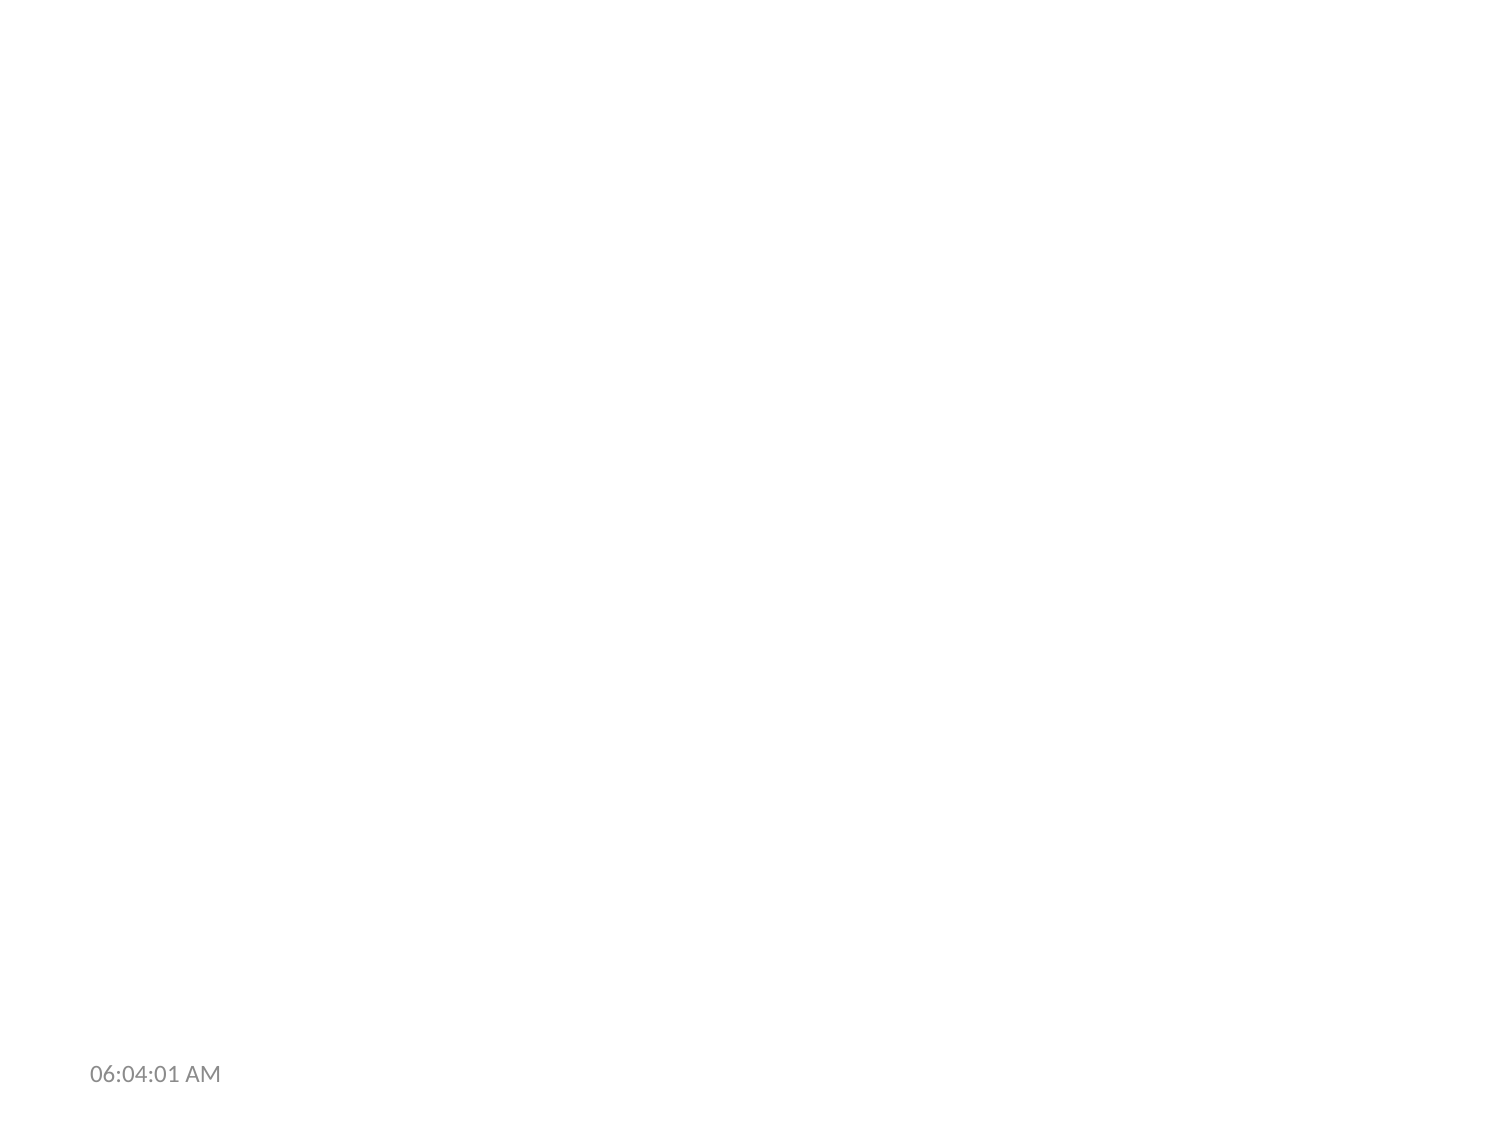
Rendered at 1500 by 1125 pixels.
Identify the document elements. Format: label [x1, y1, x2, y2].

slide_number [75, 1042, 425, 1103]
